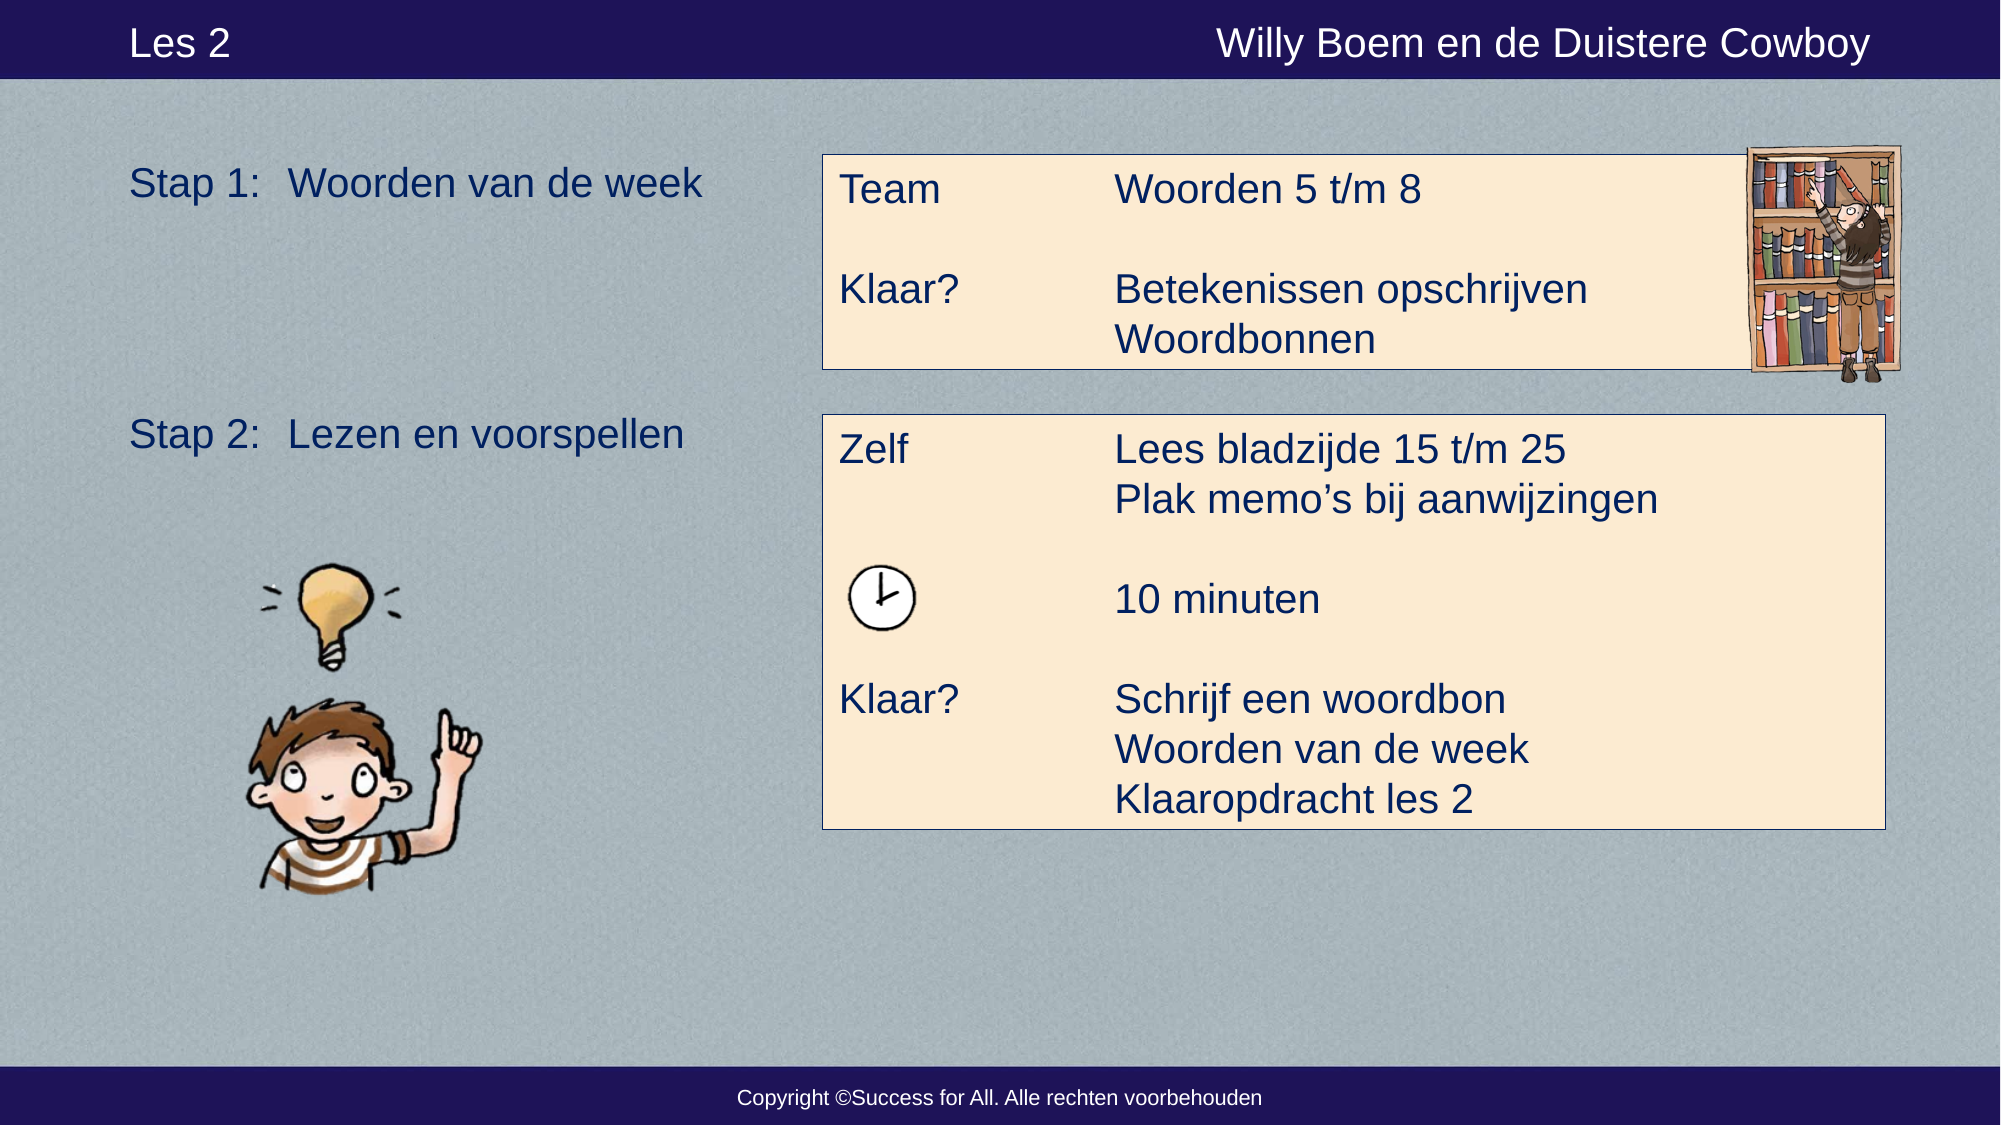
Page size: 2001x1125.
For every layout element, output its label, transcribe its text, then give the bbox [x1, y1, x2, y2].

text_box Willy Boem en de Duistere Cowboy [999, 8, 1886, 73]
text_box Les 2 [114, 8, 354, 73]
text_box Team Woorden 5 t/m 8 Klaar? Betekenissen opschrijven Woordbonnen [822, 154, 1730, 370]
text_box Stap 1: Woorden van de week Stap 2: Lezen en voorspellen [114, 148, 907, 514]
text_box Copyright ©Success for All. Alle rechten voorbehouden [0, 1076, 2000, 1125]
text_box Zelf Lees bladzijde 15 t/m 25 Plak memo’s bij aanwijzingen 10 minuten Klaar? Schrijf een woordbon Woorden van de week Klaaropdracht les 2 [822, 414, 1886, 830]
picture [0, 0, 2001, 1125]
